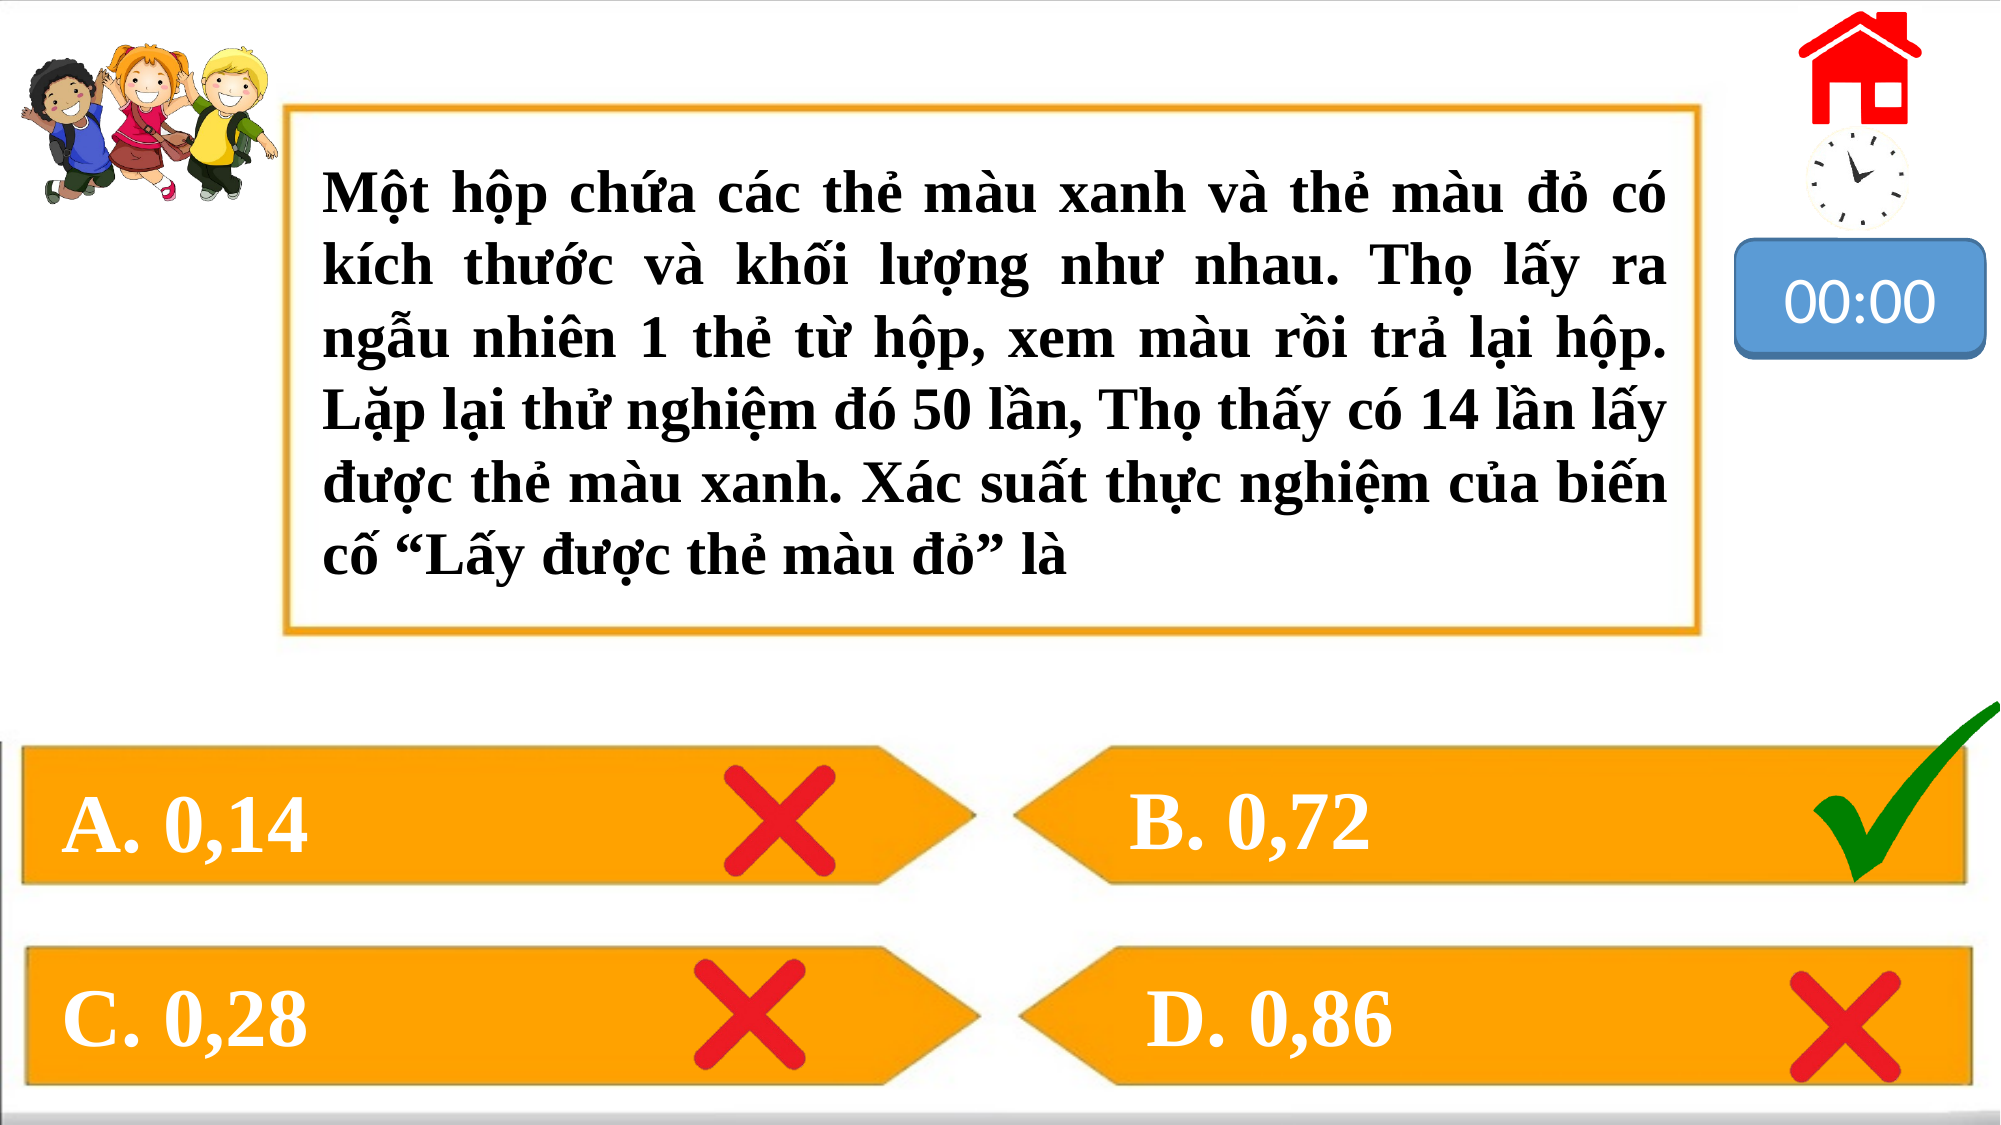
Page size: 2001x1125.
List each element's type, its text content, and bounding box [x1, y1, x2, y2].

text_box A. 0,14 [46, 762, 669, 877]
text_box B. 0,72 [1114, 758, 1798, 874]
picture [0, 0, 2001, 1125]
text_box C. 0,28 [46, 955, 870, 1125]
text_box D. 0,86 [1131, 956, 1735, 1071]
text_box 00:00 [1734, 239, 1987, 354]
text_box Một hộp chứa các thẻ màu xanh và thẻ màu đỏ có kích thước và khối lượng như nhau. Thọ lấy ra ngẫu nhiên 1 thẻ từ hộp, xem màu rồi trả lại hộp. Lặp lại thử nghiệm đó 50 lần, Thọ thấy có 14 lần lấy được thẻ màu xanh. Xác suất thực nghiệm của biến cố “Lấy được thẻ màu đỏ” là [308, 144, 1685, 595]
